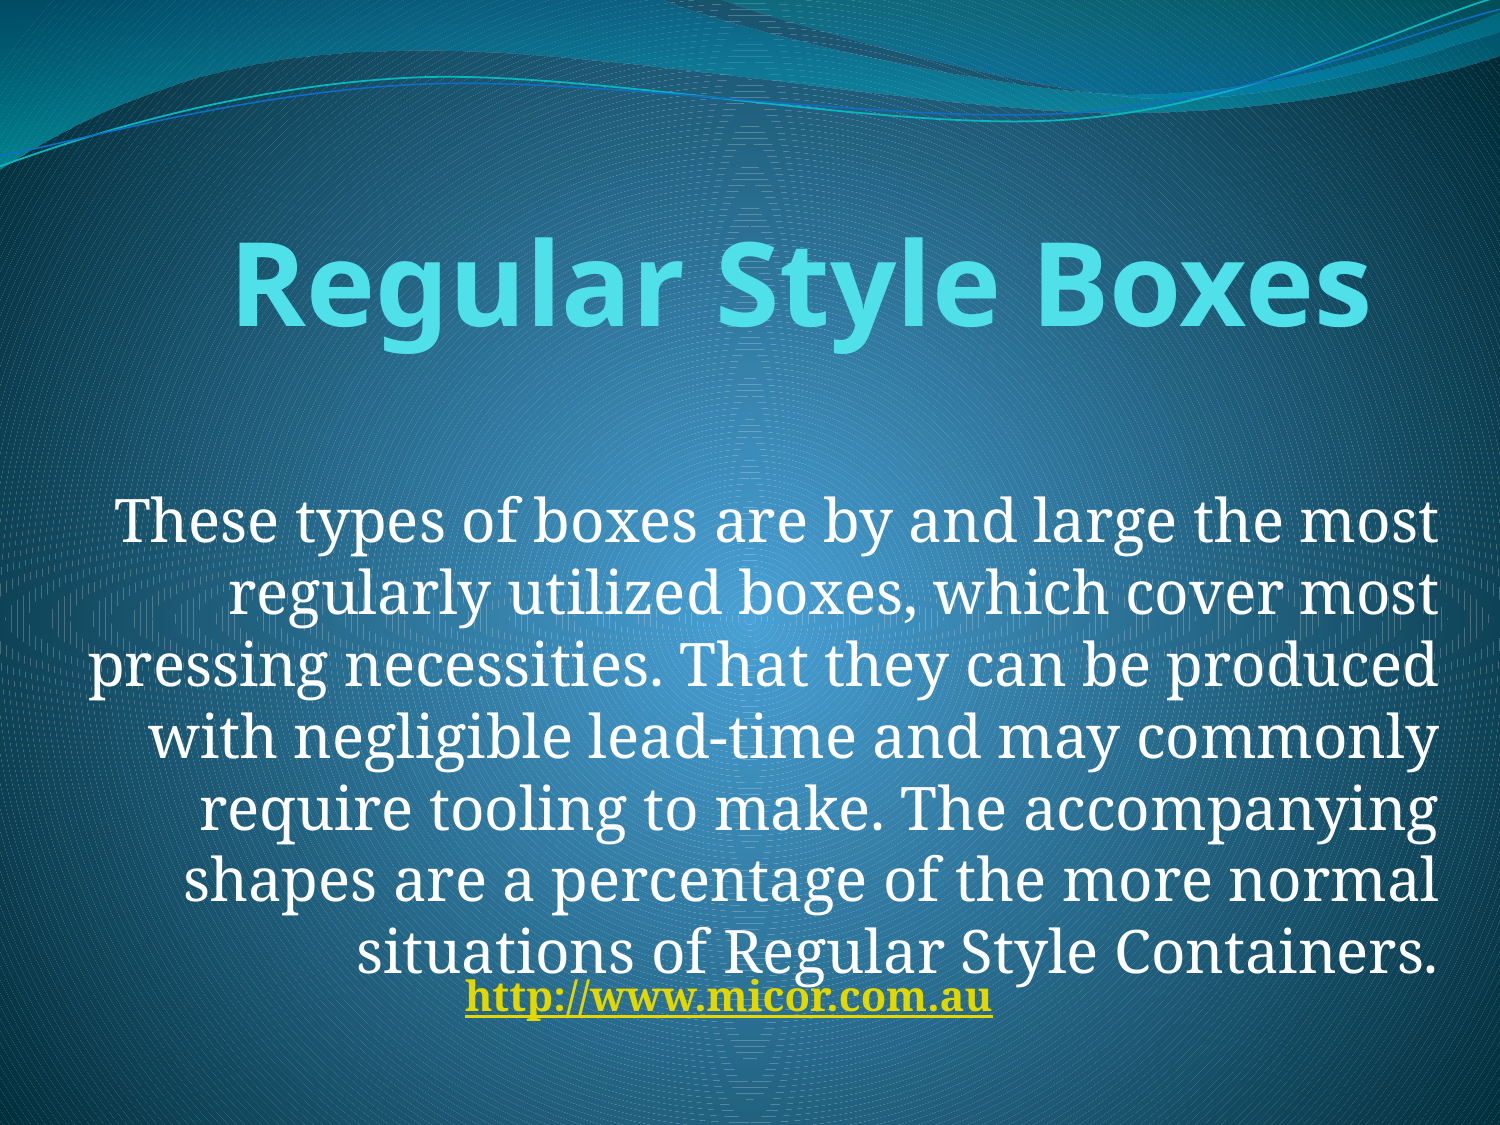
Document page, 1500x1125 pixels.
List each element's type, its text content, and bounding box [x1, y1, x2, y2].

text_box http://www.micor.com.au [450, 962, 1088, 1035]
subtitle These types of boxes are by and large the most regularly utilized boxes, which cover most pressing necessities. That they can be produced with negligible lead-time and may commonly require tooling to make. The accompanying shapes are a percentage of the more normal situations of Regular Style Containers. [37, 474, 1450, 1000]
title Regular Style Boxes [87, 162, 1376, 350]
